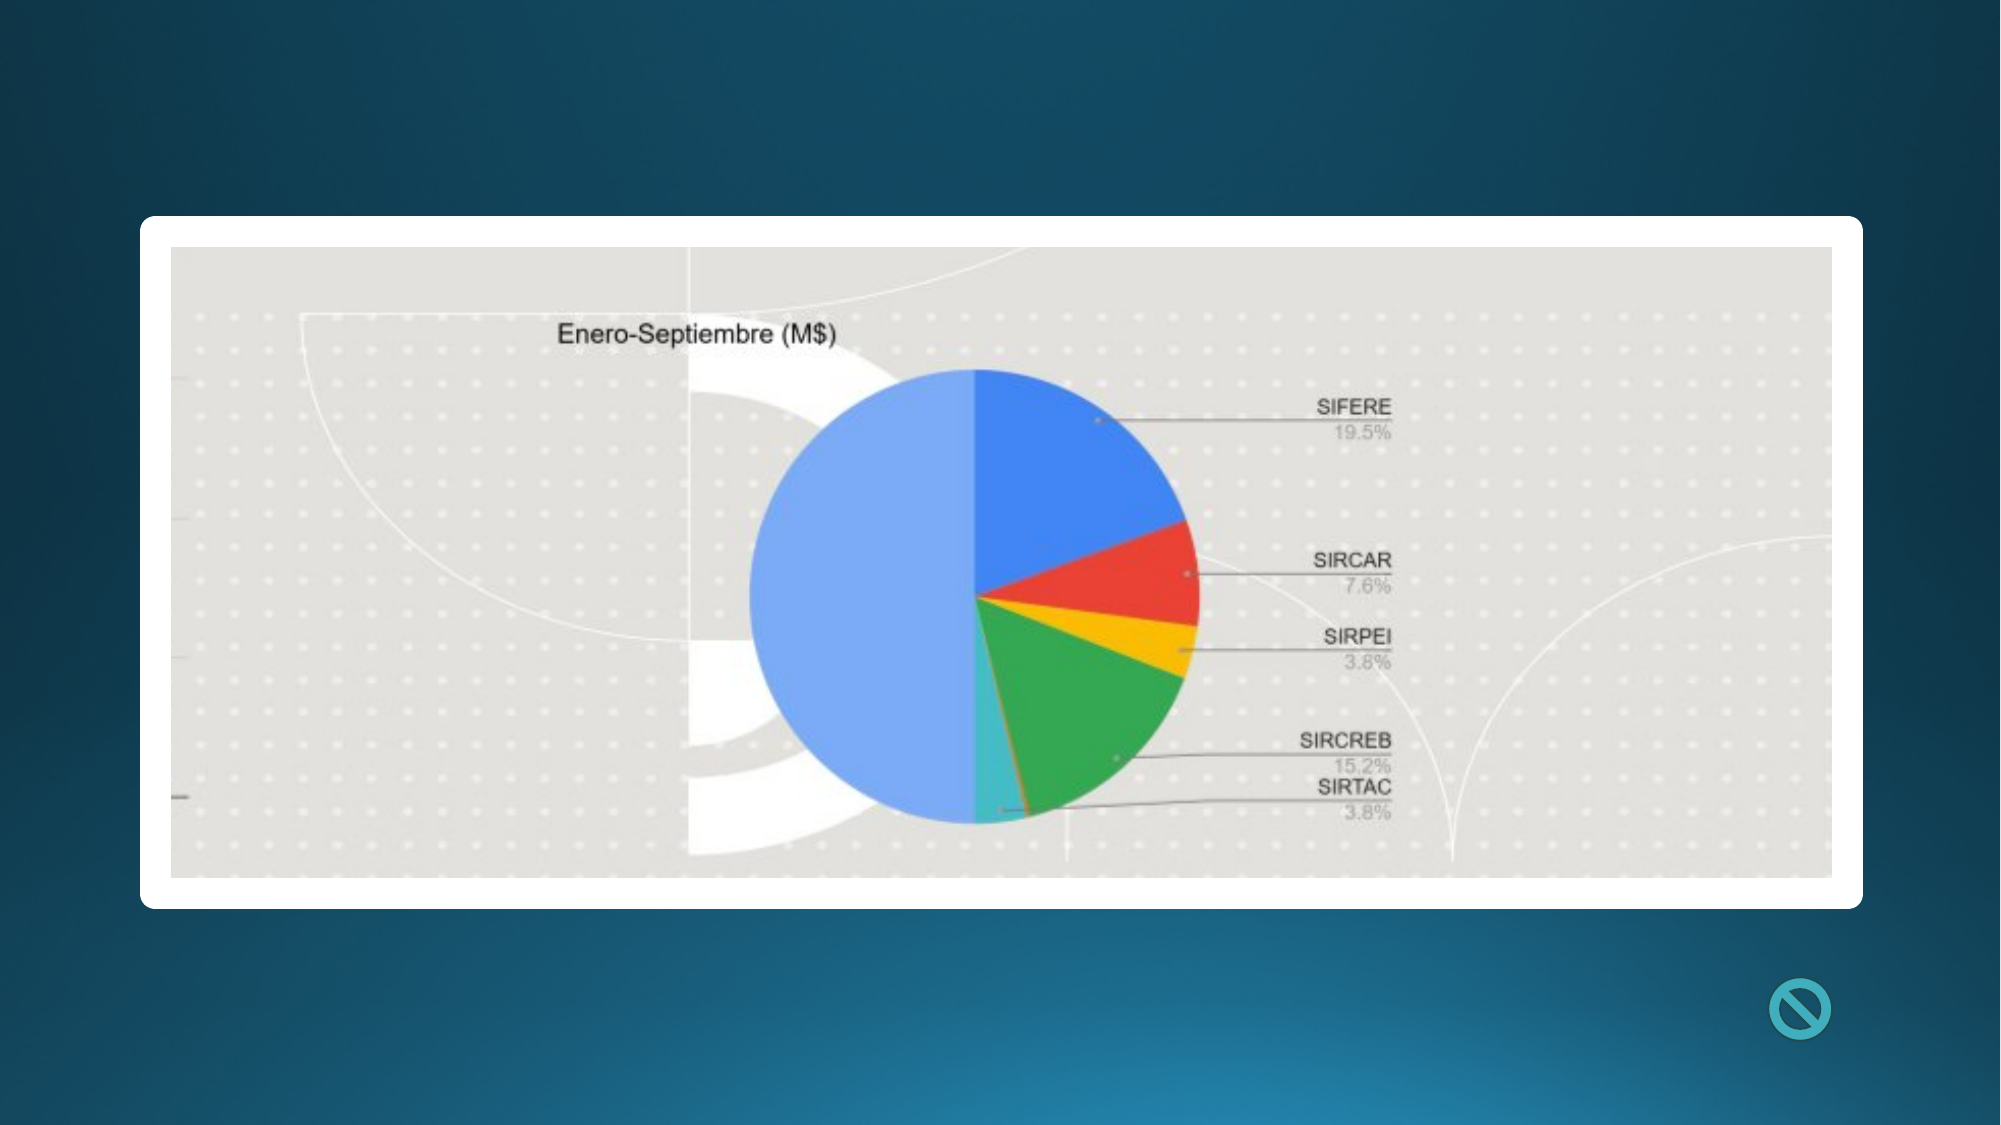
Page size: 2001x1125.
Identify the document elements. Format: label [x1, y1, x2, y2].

picture [0, 0, 2001, 1125]
text_box [1767, 976, 1834, 1042]
